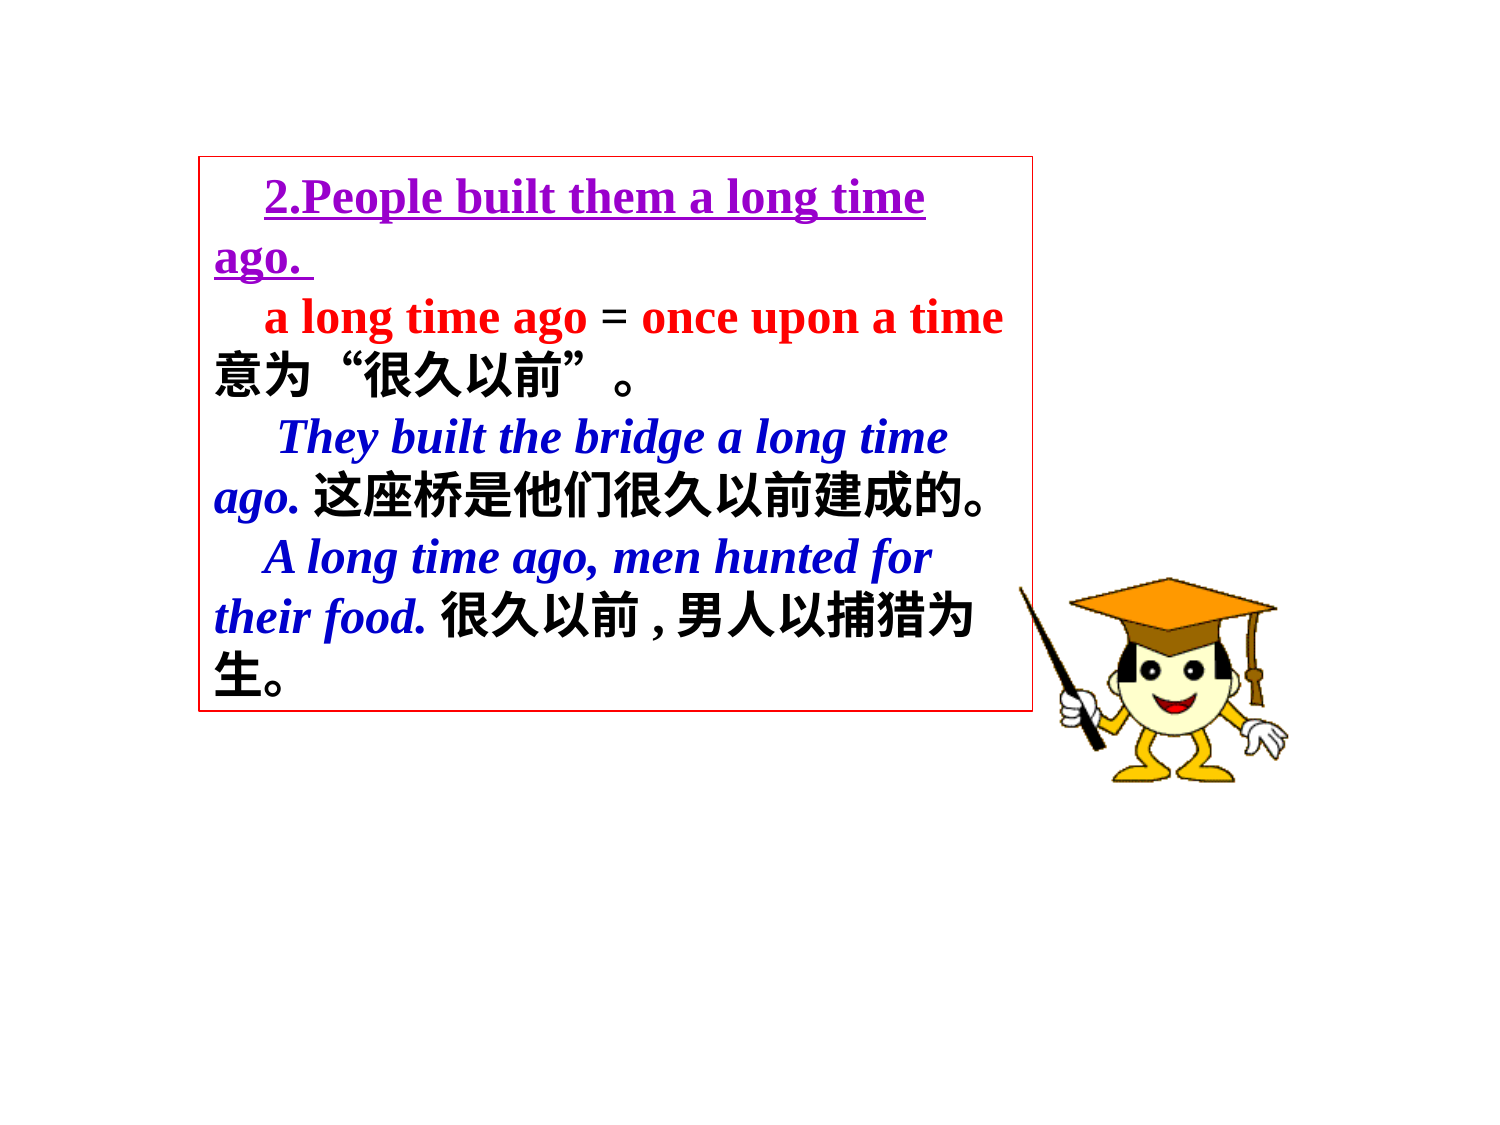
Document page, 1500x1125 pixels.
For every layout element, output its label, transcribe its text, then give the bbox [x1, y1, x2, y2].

picture [999, 562, 1313, 798]
text_box 2.People built them a long time ago. a long time ago = once upon a time意为“很久以前”。 They built the bridge a long time ago.这座桥是他们很久以前建成的。 A long time ago, men hunted for their food.很久以前,男人以捕猎为生。 [199, 156, 1033, 712]
